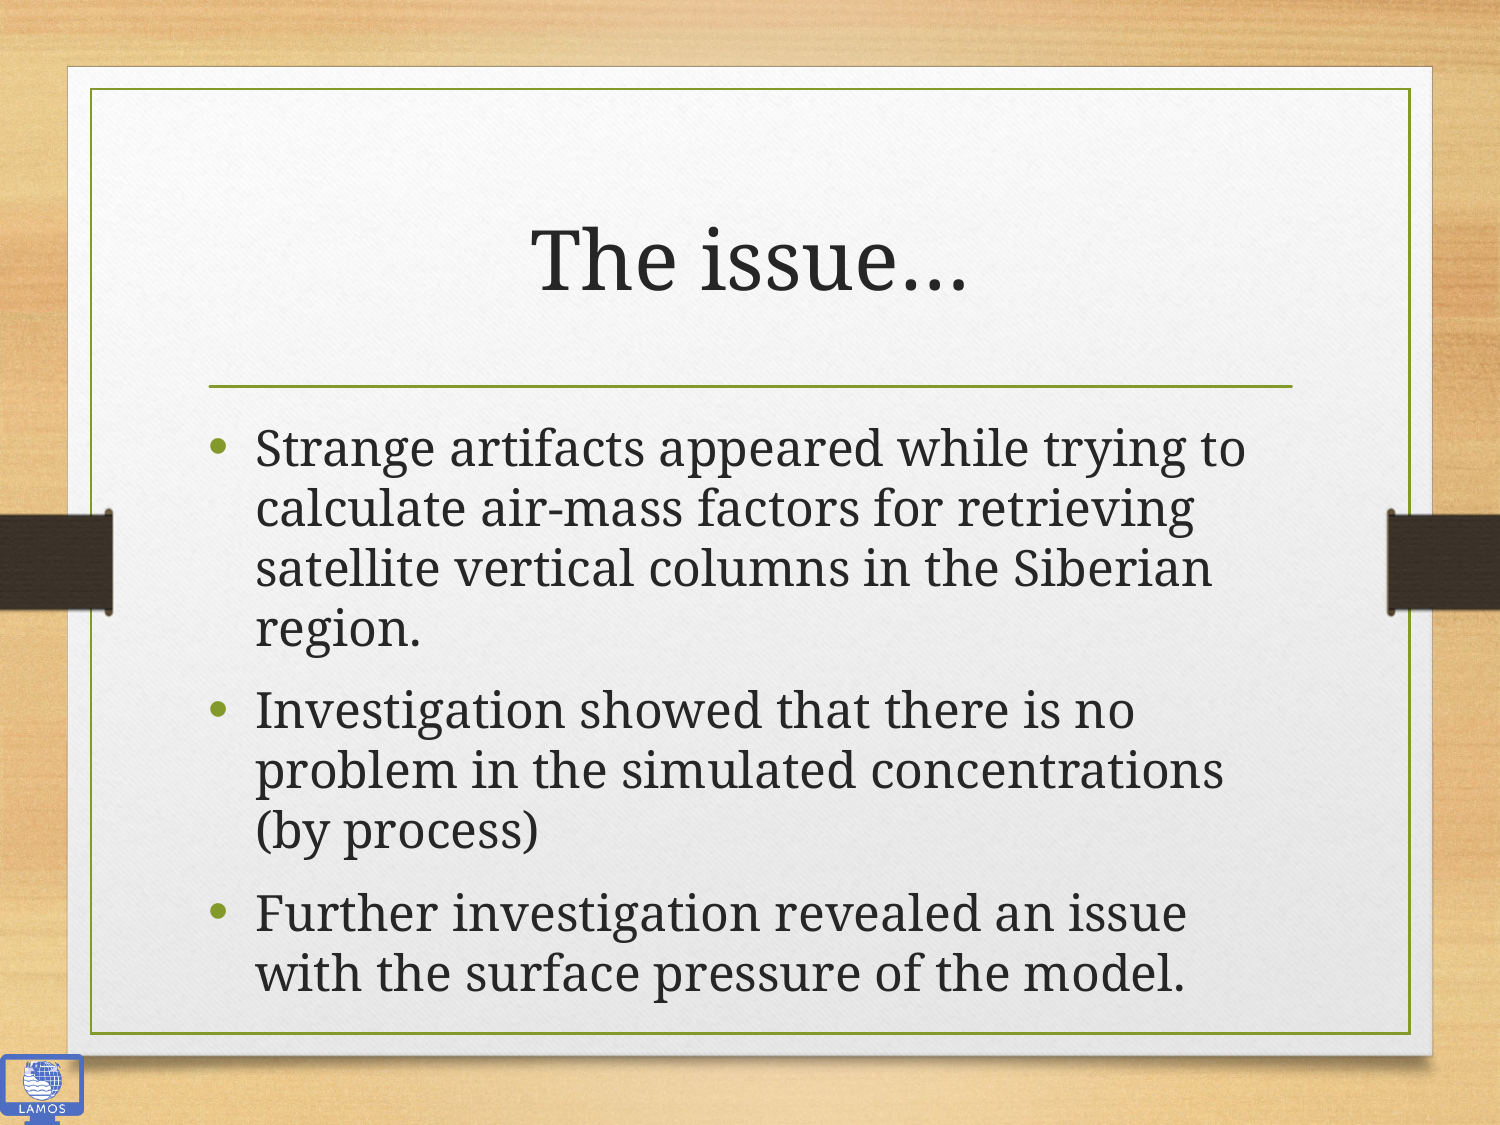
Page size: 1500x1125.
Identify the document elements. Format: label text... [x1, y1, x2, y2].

picture [0, 0, 1500, 1125]
list Strange artifacts appeared while trying to calculate air-mass factors for retrieving satellite vertical columns in the Siberian region. Investigation showed that there is no problem in the simulated concentrations (by process) Further investigation revealed an issue with the surface pressure of the model. [193, 408, 1309, 974]
title The issue… [193, 150, 1309, 365]
